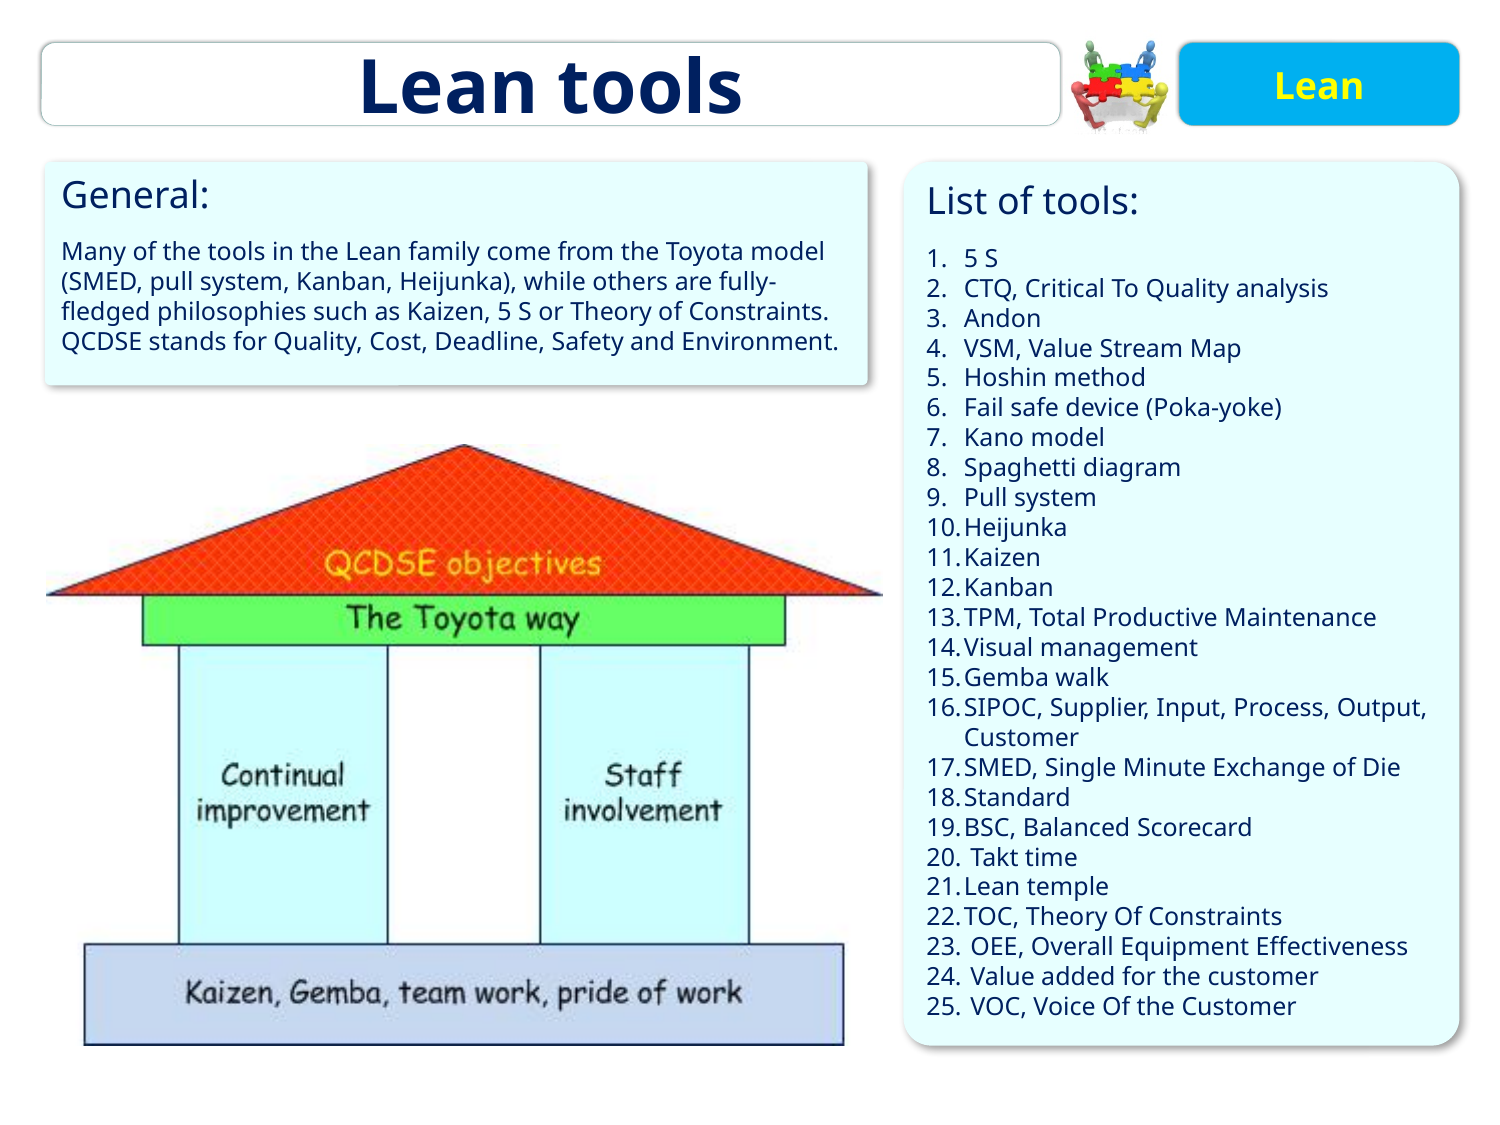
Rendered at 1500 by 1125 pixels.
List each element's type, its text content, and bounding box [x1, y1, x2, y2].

text_box List of tools: 5 S CTQ, Critical To Quality analysis Andon VSM, Value Stream Map Hoshin method Fail safe device (Poka-yoke) Kano model Spaghetti diagram Pull system Heijunka Kaizen Kanban TPM, Total Productive Maintenance Visual management Gemba walk SIPOC, Supplier, Input, Process, Output, Customer SMED, Single Minute Exchange of Die Standard BSC, Balanced Scorecard Takt time Lean temple TOC, Theory Of Constraints OEE, Overall Equipment Effectiveness Value added for the customer VOC, Voice Of the Customer [901, 159, 1462, 1048]
picture [46, 444, 883, 1046]
text_box Lean [1181, 40, 1462, 128]
text_box General: Many of the tools in the Lean family come from the Toyota model (SMED, pull system, Kanban, Heijunka), while others are fully-fledged philosophies such as Kaizen, 5 S or Theory of Constraints. QCDSE stands for Quality, Cost, Deadline, Safety and Environment. [42, 159, 870, 388]
text_box Lean tools [39, 40, 1058, 128]
picture [1063, 30, 1175, 143]
